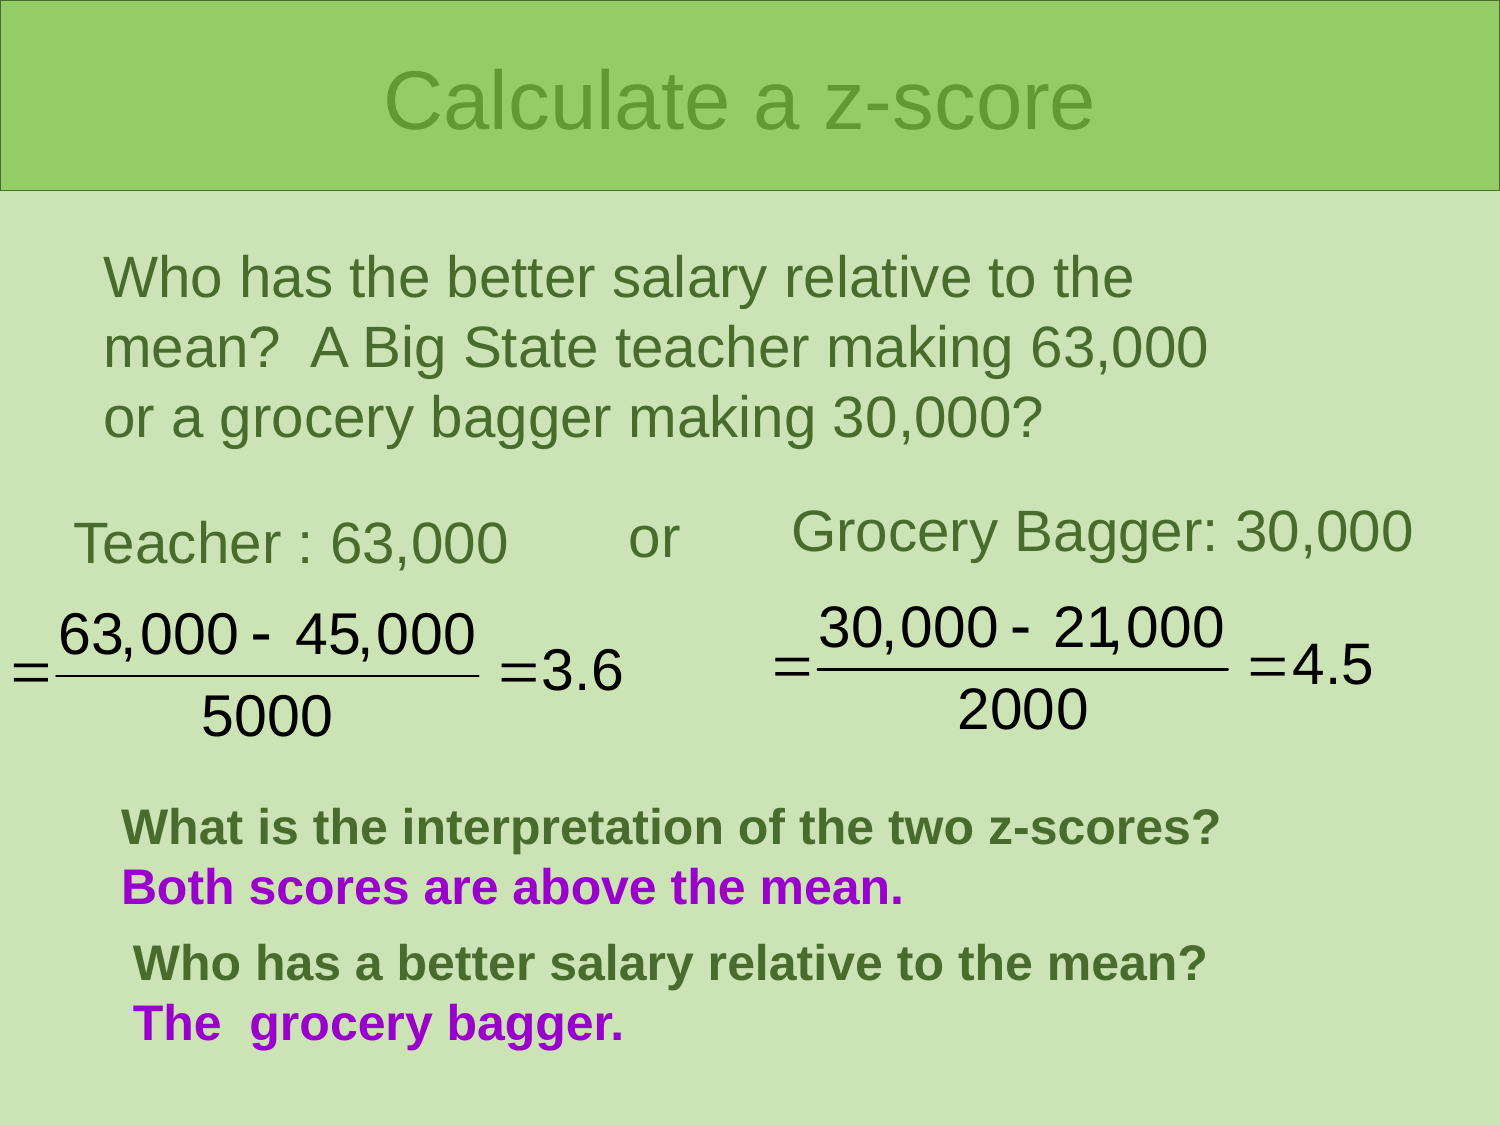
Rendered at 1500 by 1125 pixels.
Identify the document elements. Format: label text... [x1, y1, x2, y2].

text_box Teacher : 63,000 [58, 497, 685, 583]
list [0, 597, 632, 746]
title Calculate a z-score [74, 30, 1406, 162]
text_box What is the interpretation of the two z-scores? Both scores are above the mean. [106, 786, 1282, 922]
text_box Grocery Bagger: 30,000 [776, 485, 1500, 571]
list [761, 591, 1383, 739]
text_box Who has a better salary relative to the mean? The grocery bagger. [118, 922, 1294, 1058]
text_box or [614, 491, 709, 577]
text_box Who has the better salary relative to the mean? A Big State teacher making 63,000 or a grocery bagger making 30,000? [88, 231, 1294, 457]
